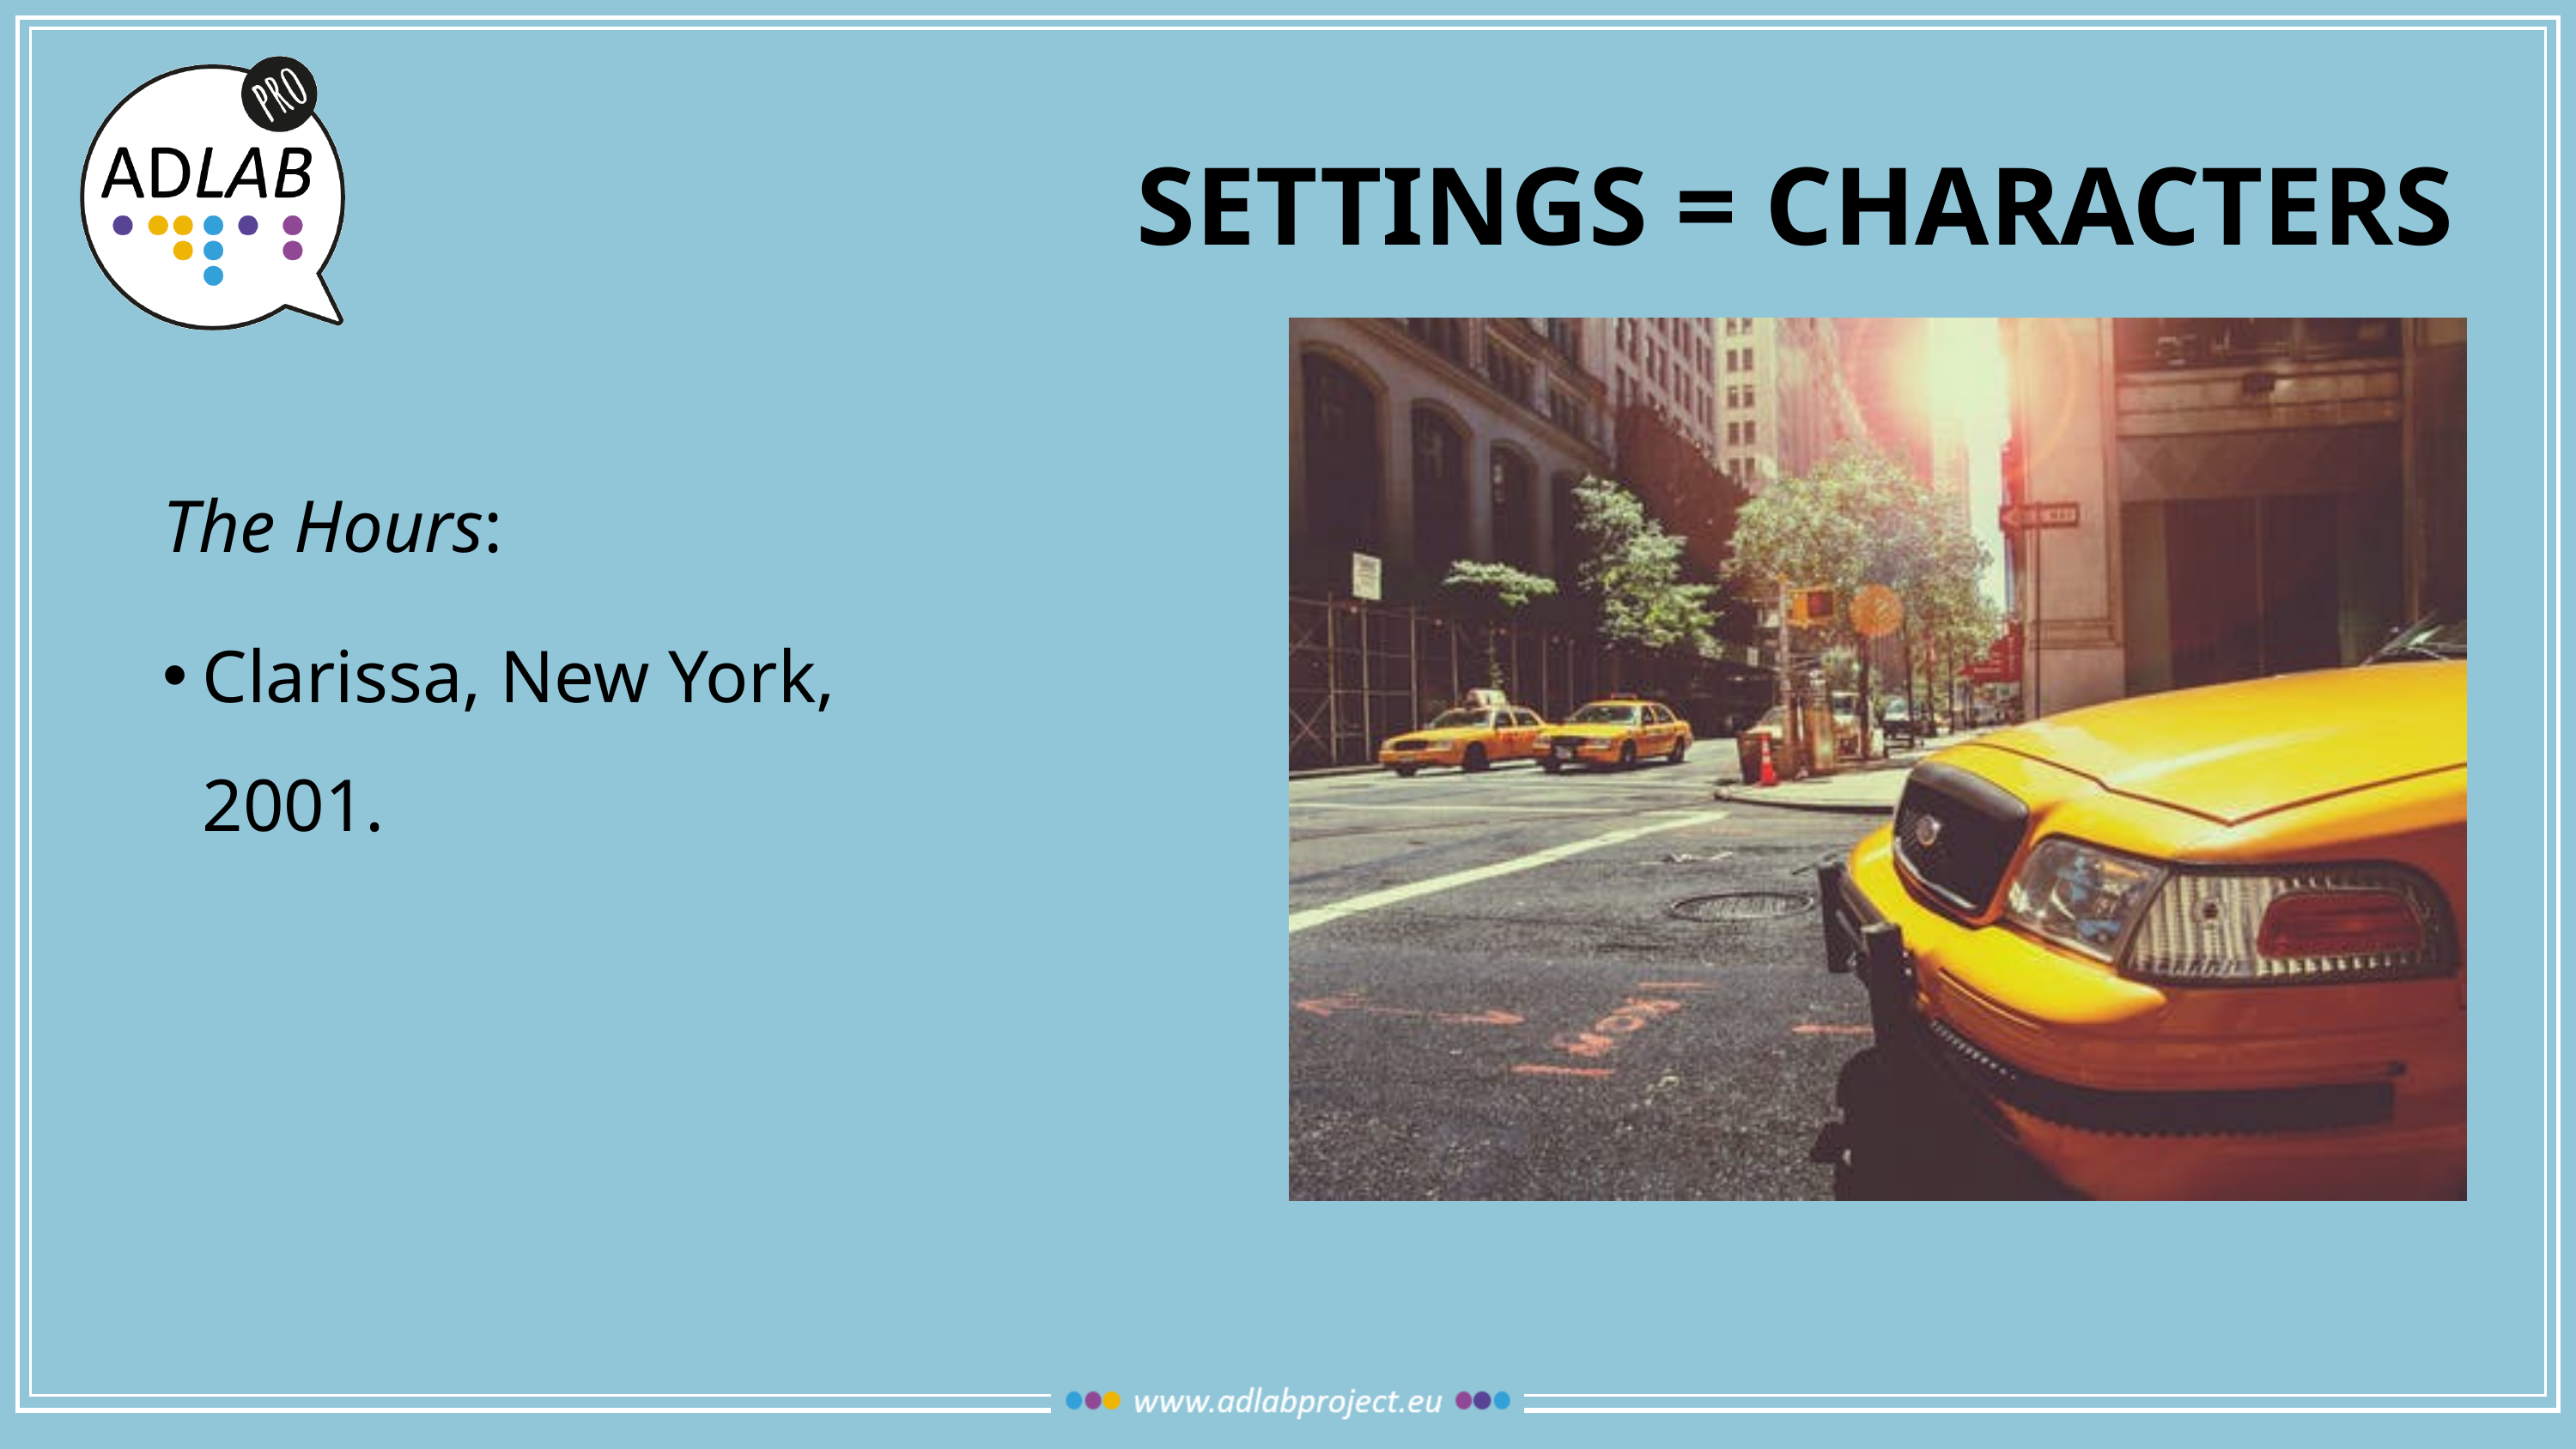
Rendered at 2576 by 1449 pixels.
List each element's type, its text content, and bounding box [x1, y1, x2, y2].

picture [1289, 318, 2467, 1201]
title Settings = characters [384, 70, 2467, 351]
picture [72, 49, 353, 330]
picture [1051, 1378, 1524, 1429]
list The Hours: Clarissa, New York, 2001. [150, 431, 1048, 1087]
